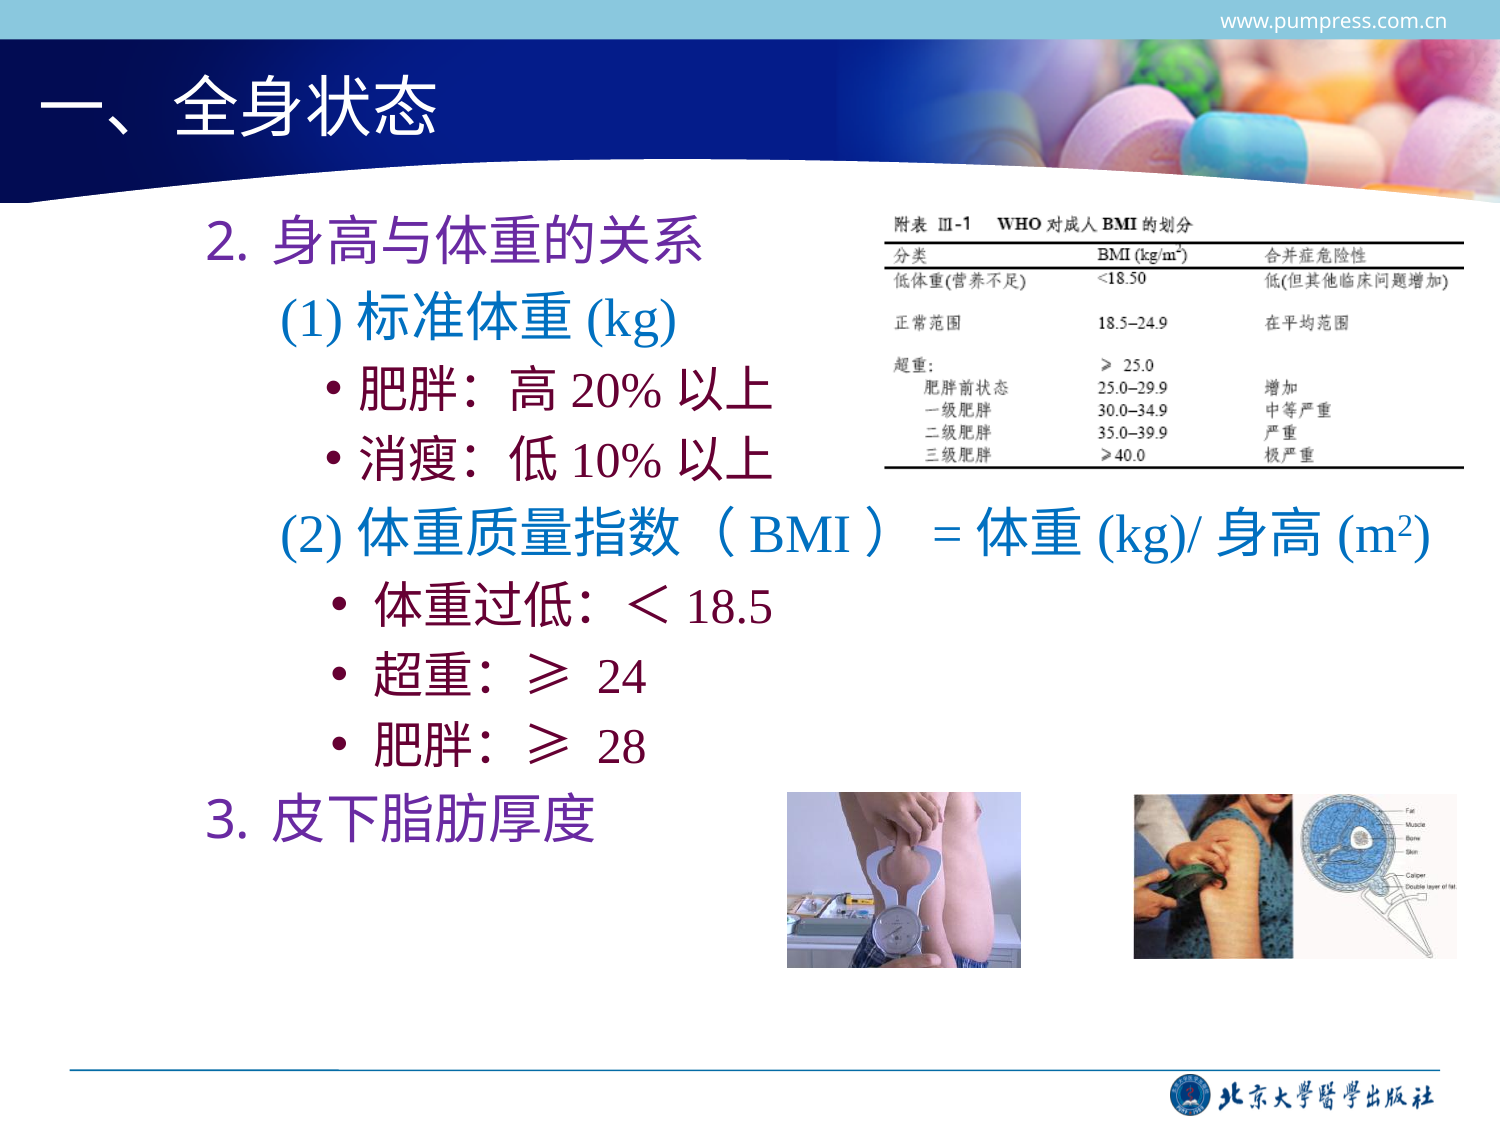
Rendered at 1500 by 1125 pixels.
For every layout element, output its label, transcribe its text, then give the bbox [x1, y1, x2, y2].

picture [1132, 793, 1457, 959]
picture [1170, 1074, 1436, 1118]
picture [0, 40, 1500, 203]
title 一、全身状态 [23, 58, 1349, 152]
list 身高与体重的关系 (1)标准体重(kg) 肥胖：高20%以上 消瘦：低10%以上 (2)体重质量指数（BMI）=体重(kg)/身高(m2) 体重过低：＜18.5 超重：≥ 24 肥胖：≥ 28 皮下脂肪厚度 [49, 198, 1463, 1026]
slide_number www.pumpress.com.cn [1024, 0, 1463, 38]
picture [878, 210, 1464, 481]
picture [787, 791, 1021, 969]
